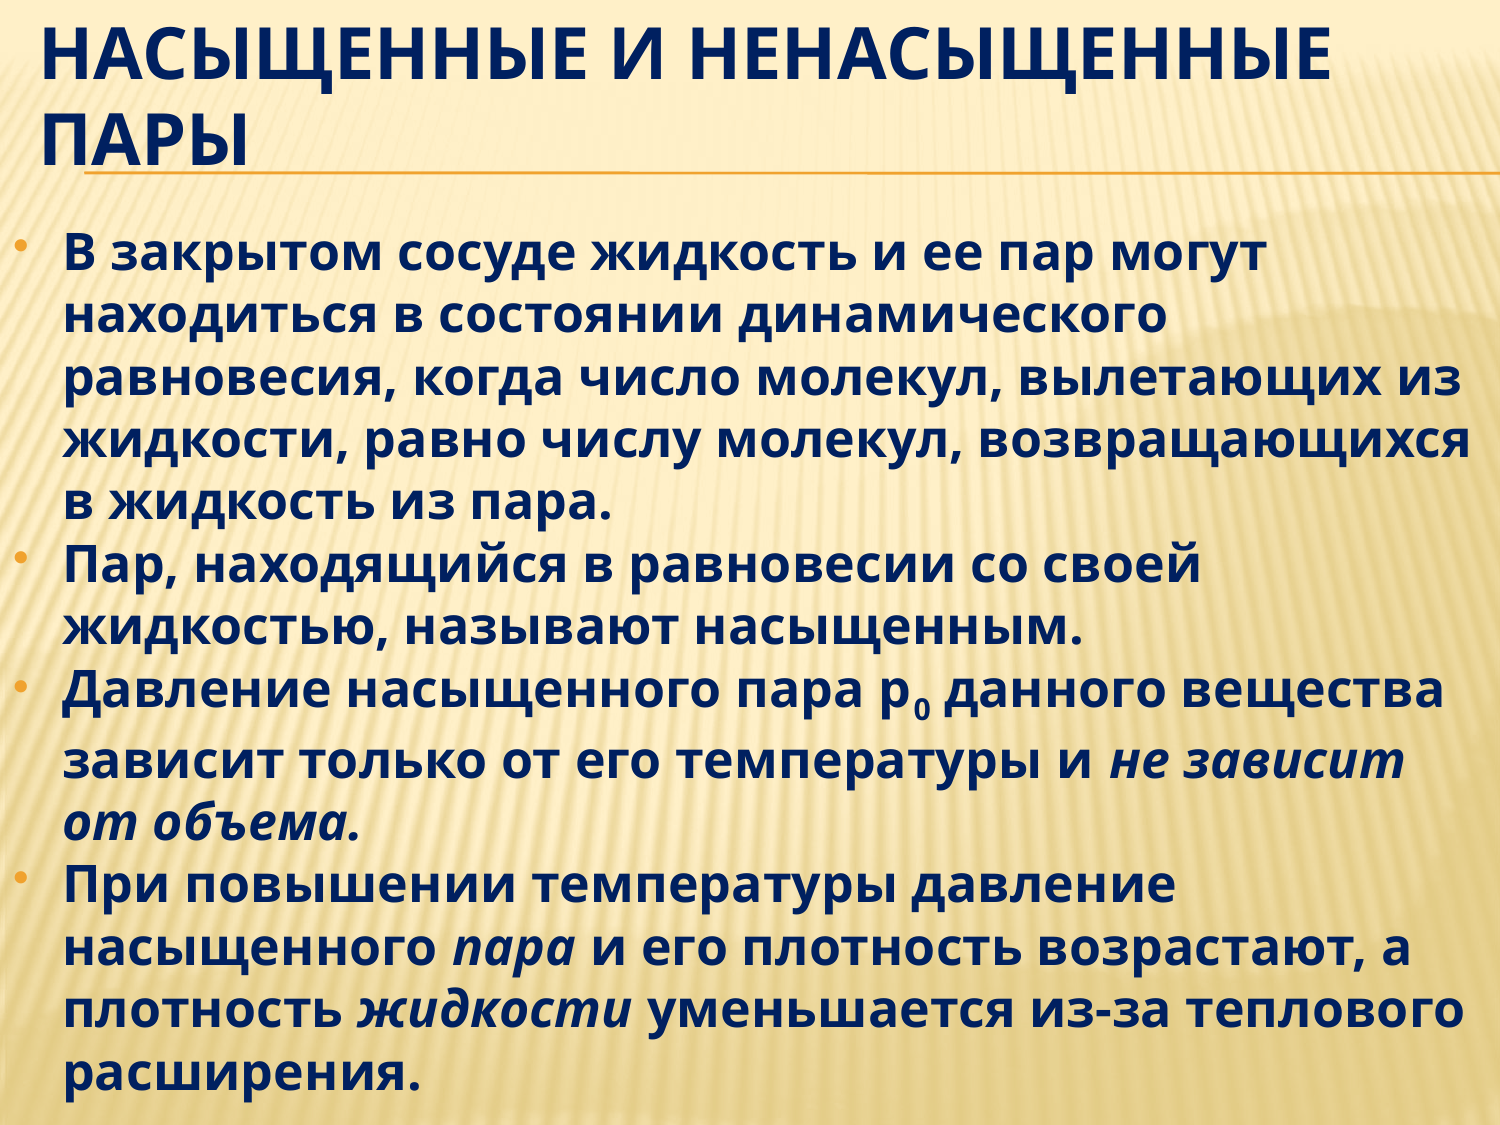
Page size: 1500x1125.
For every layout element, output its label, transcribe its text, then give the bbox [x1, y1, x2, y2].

list В закрытом сосуде жидкость и ее пар могут находиться в состоянии динамического равновесия, когда число молекул, вылетающих из жидкости, равно числу молекул, возвращающихся в жидкость из пара. Пар, находящийся в равновесии со своей жидкостью, называют насыщенным. Давление насыщенного пара p0 данного вещества зависит только от его температуры и не зависит от объема. При повышении температуры давление насыщенного пара и его плотность возрастают, а плотность жидкости уменьшается из-за теплового расширения. [0, 210, 1500, 1125]
title Насыщенные и ненасыщенные пары [23, 0, 1454, 188]
